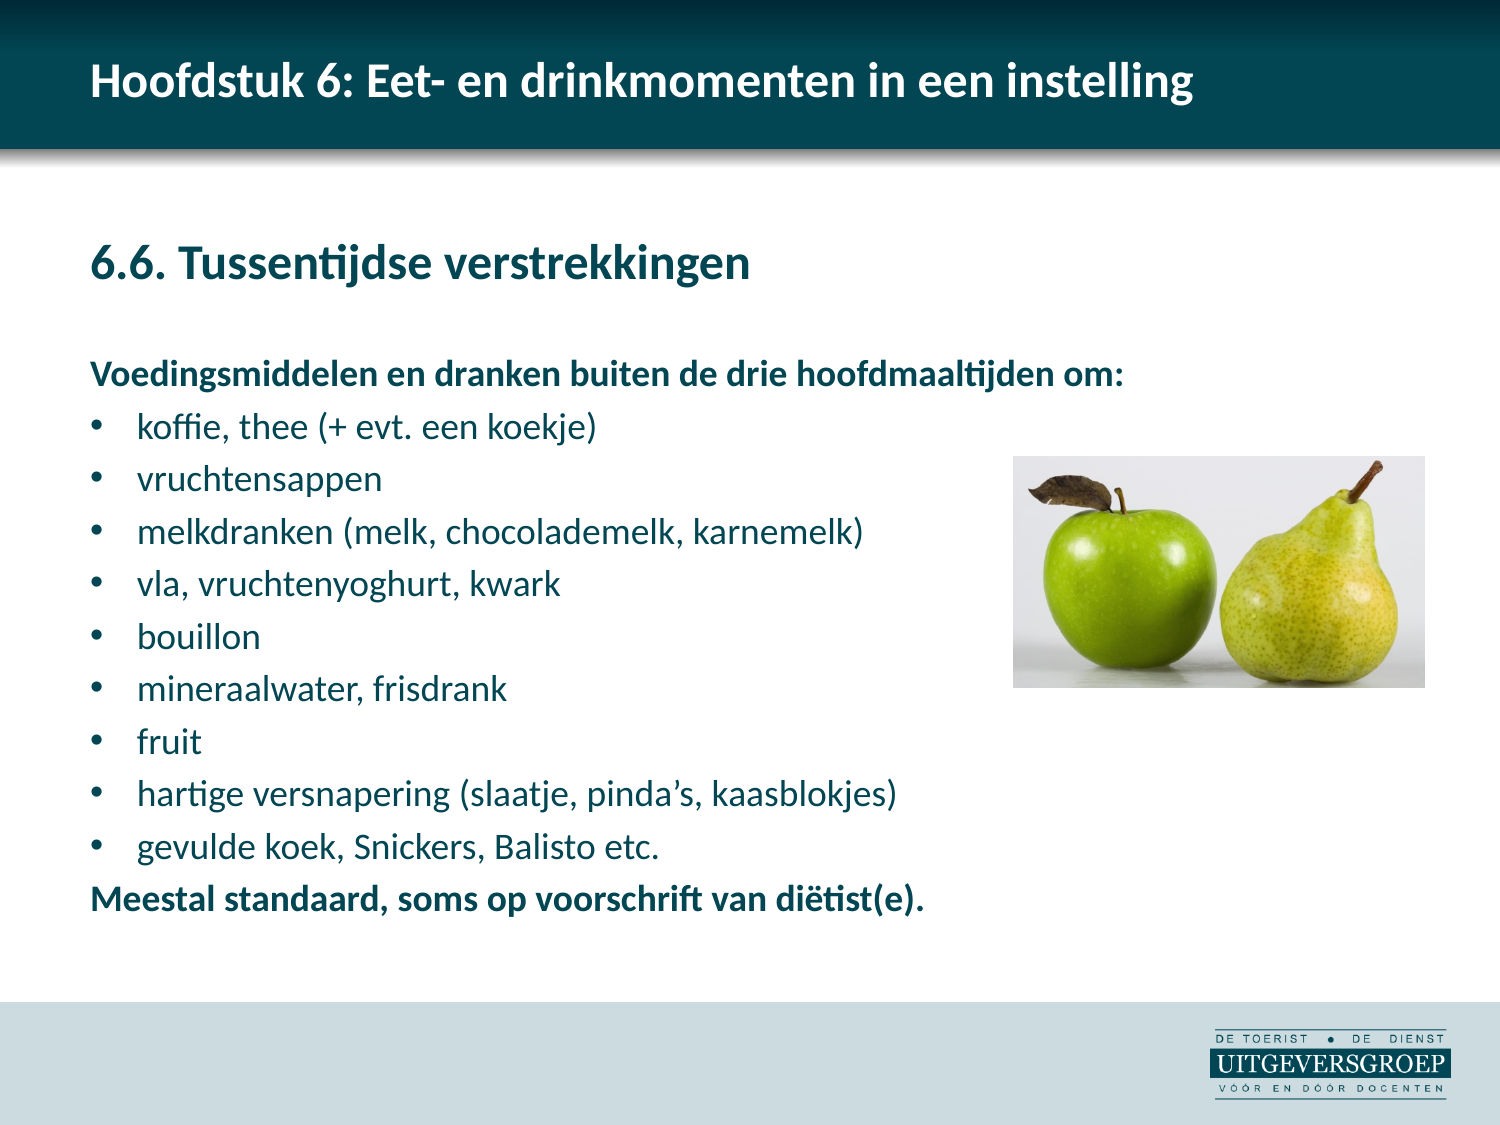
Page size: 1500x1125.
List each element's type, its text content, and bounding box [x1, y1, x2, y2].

picture [1012, 455, 1426, 688]
list 6.6. Tussentijdse verstrekkingen Voedingsmiddelen en dranken buiten de drie hoofdmaaltijden om: koffie, thee (+ evt. een koekje) vruchtensappen melkdranken (melk, chocolademelk, karnemelk) vla, vruchtenyoghurt, kwark bouillon mineraalwater, frisdrank fruit hartige versnapering (slaatje, pinda’s, kaasblokjes) gevulde koek, Snickers, Balisto etc. Meestal standaard, soms op voorschrift van diëtist(e). [75, 221, 1425, 965]
title Hoofdstuk 6: Eet- en drinkmomenten in een instelling [75, 0, 1425, 172]
picture [1210, 1021, 1451, 1106]
